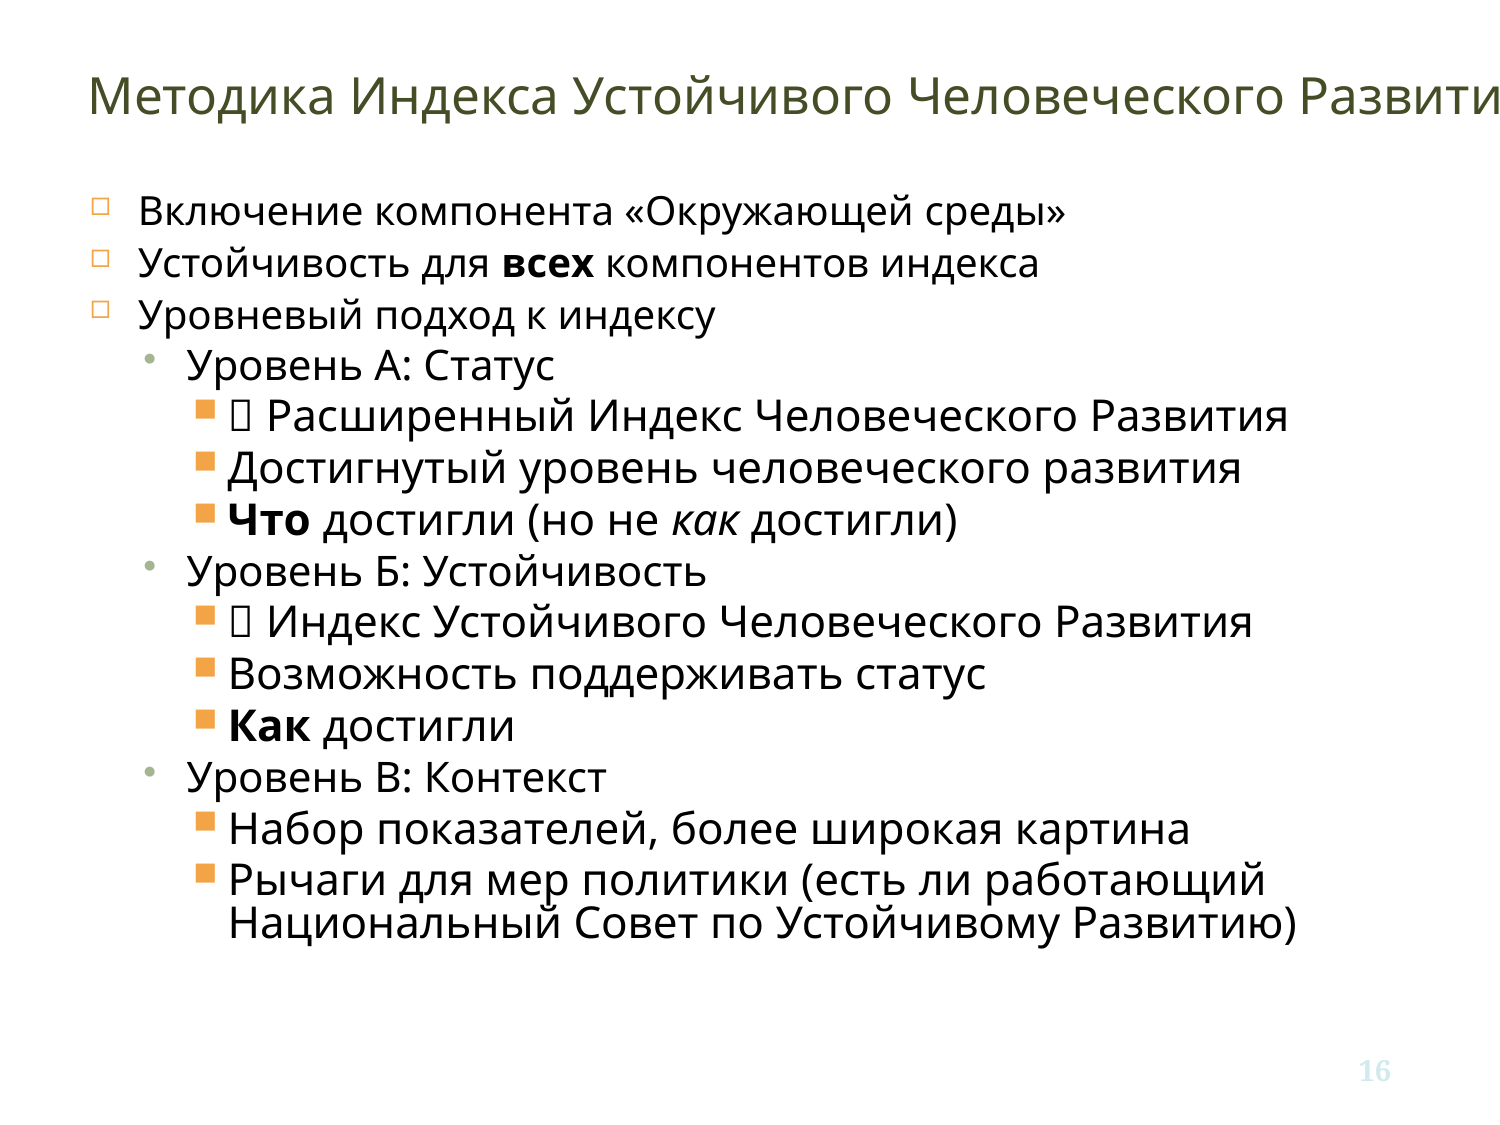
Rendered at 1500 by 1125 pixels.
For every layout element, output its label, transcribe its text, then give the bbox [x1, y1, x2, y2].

slide_number 16 [1325, 1042, 1425, 1103]
list Включение компонента «Окружающей среды» Устойчивость для всех компонентов индекса Уровневый подход к индексу Уровень А: Статус  Расширенный Индекс Человеческого Развития Достигнутый уровень человеческого развития Что достигли (но не как достигли) Уровень Б: Устойчивость  Индекс Устойчивого Человеческого Развития Возможность поддерживать статус Как достигли Уровень В: Контекст Набор показателей, более широкая картина Рычаги для мер политики (есть ли работающий Национальный Совет по Устойчивому Развитию) [75, 187, 1425, 963]
title Методика Индекса Устойчивого Человеческого Развития [87, 50, 1500, 125]
